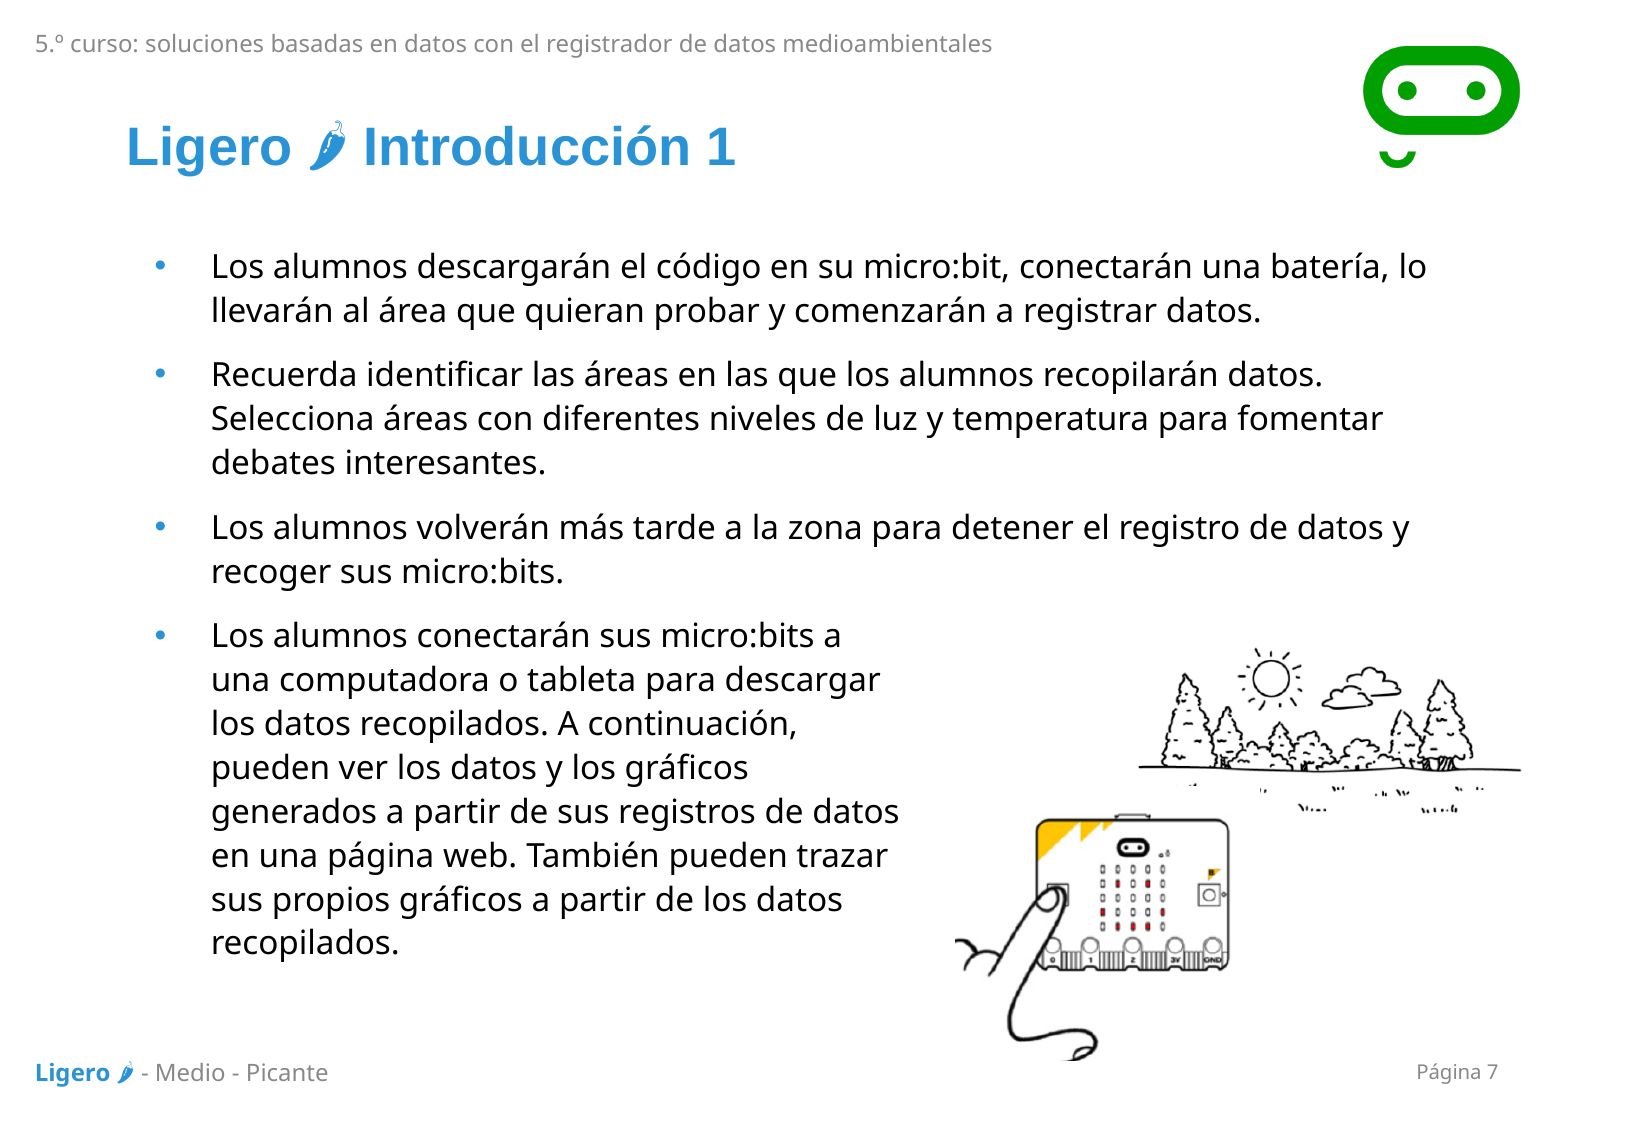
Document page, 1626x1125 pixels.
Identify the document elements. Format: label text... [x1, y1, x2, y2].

slide_number Página 7 [1147, 1042, 1514, 1103]
title Ligero 🌶️ Introducción 1 [111, 74, 1514, 225]
list Los alumnos descargarán el código en su micro:bit, conectarán una batería, lo llevarán al área que quieran probar y comenzarán a registrar datos. Recuerda identificar las áreas en las que los alumnos recopilarán datos. Selecciona áreas con diferentes niveles de luz y temperatura para fomentar debates interesantes. Los alumnos volverán más tarde a la zona para detener el registro de datos y recoger sus micro:bits. Los alumnos conectarán sus micro:bits a una computadora o tableta para descargar los datos recopilados. A continuación, pueden ver los datos y los gráficos generados a partir de sus registros de datos en una página web. También pueden trazar sus propios gráficos a partir de los datos recopilados. [120, 233, 1505, 1019]
picture [1362, 46, 1521, 168]
picture [925, 599, 1541, 1067]
text_box Ligero 🌶️ - Medio - Picante [19, 1042, 623, 1103]
